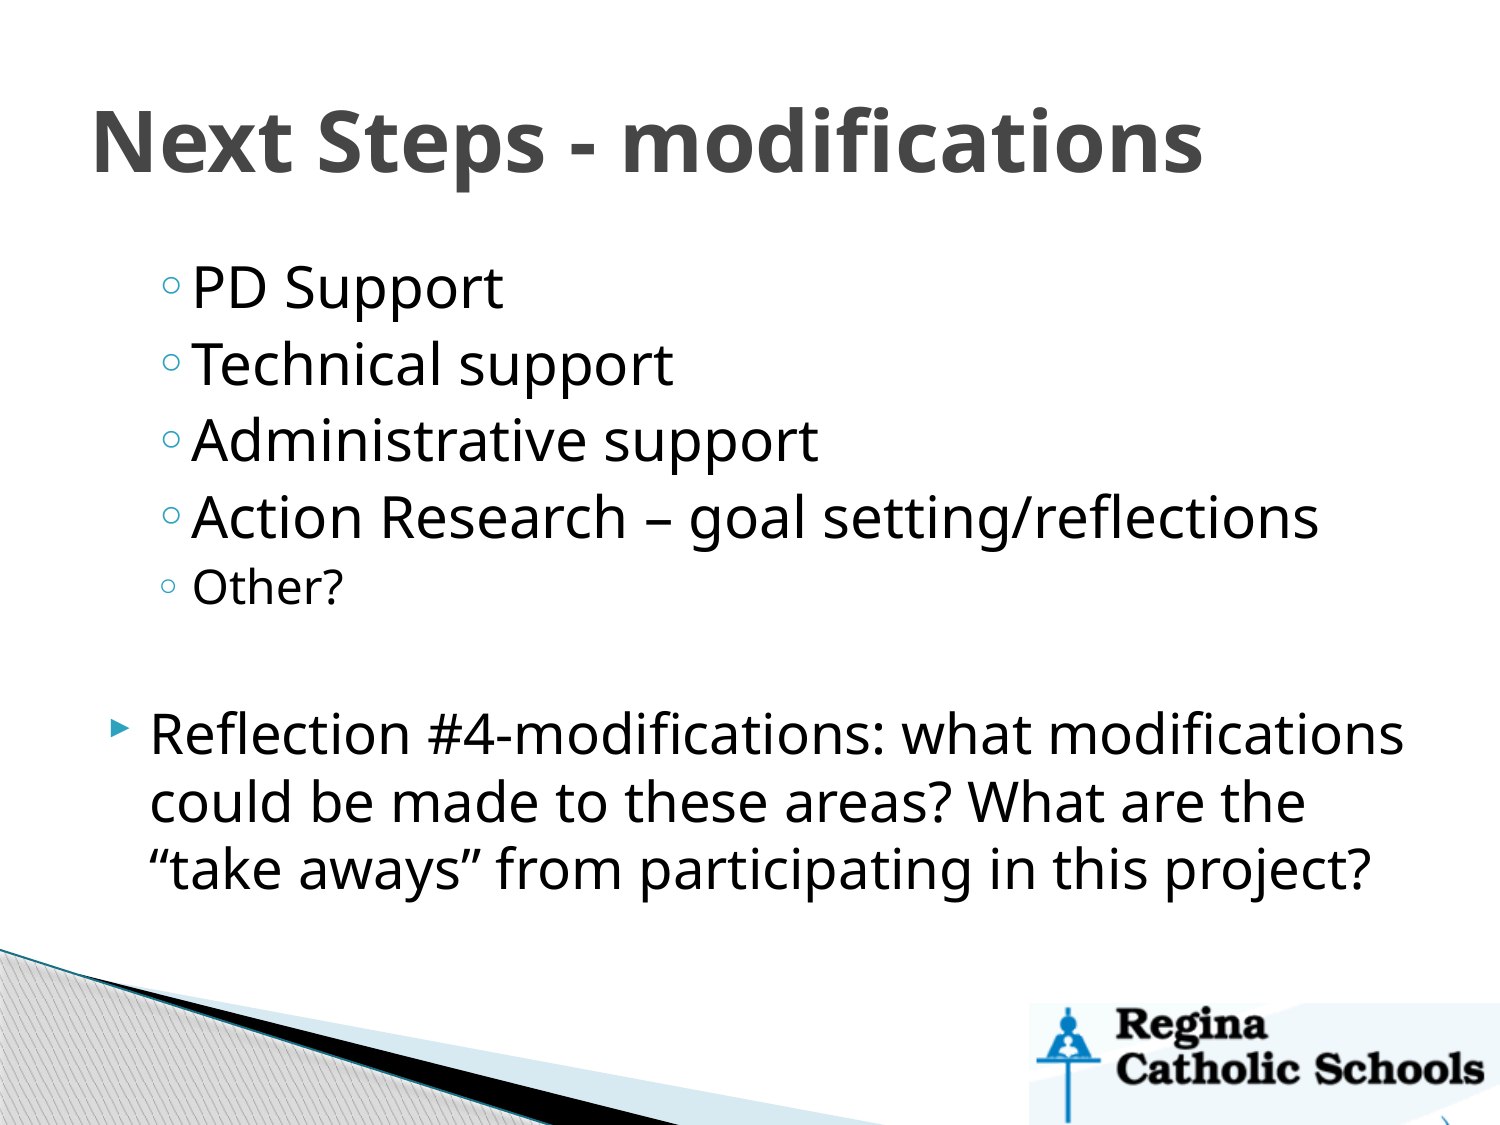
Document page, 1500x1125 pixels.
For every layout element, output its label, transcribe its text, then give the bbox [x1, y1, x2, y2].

list PD Support Technical support Administrative support Action Research – goal setting/reflections Other? Reflection #4-modifications: what modifications could be made to these areas? What are the “take aways” from participating in this project? [75, 243, 1425, 986]
title Next Steps - modifications [75, 45, 1425, 233]
picture [1029, 1002, 1500, 1125]
